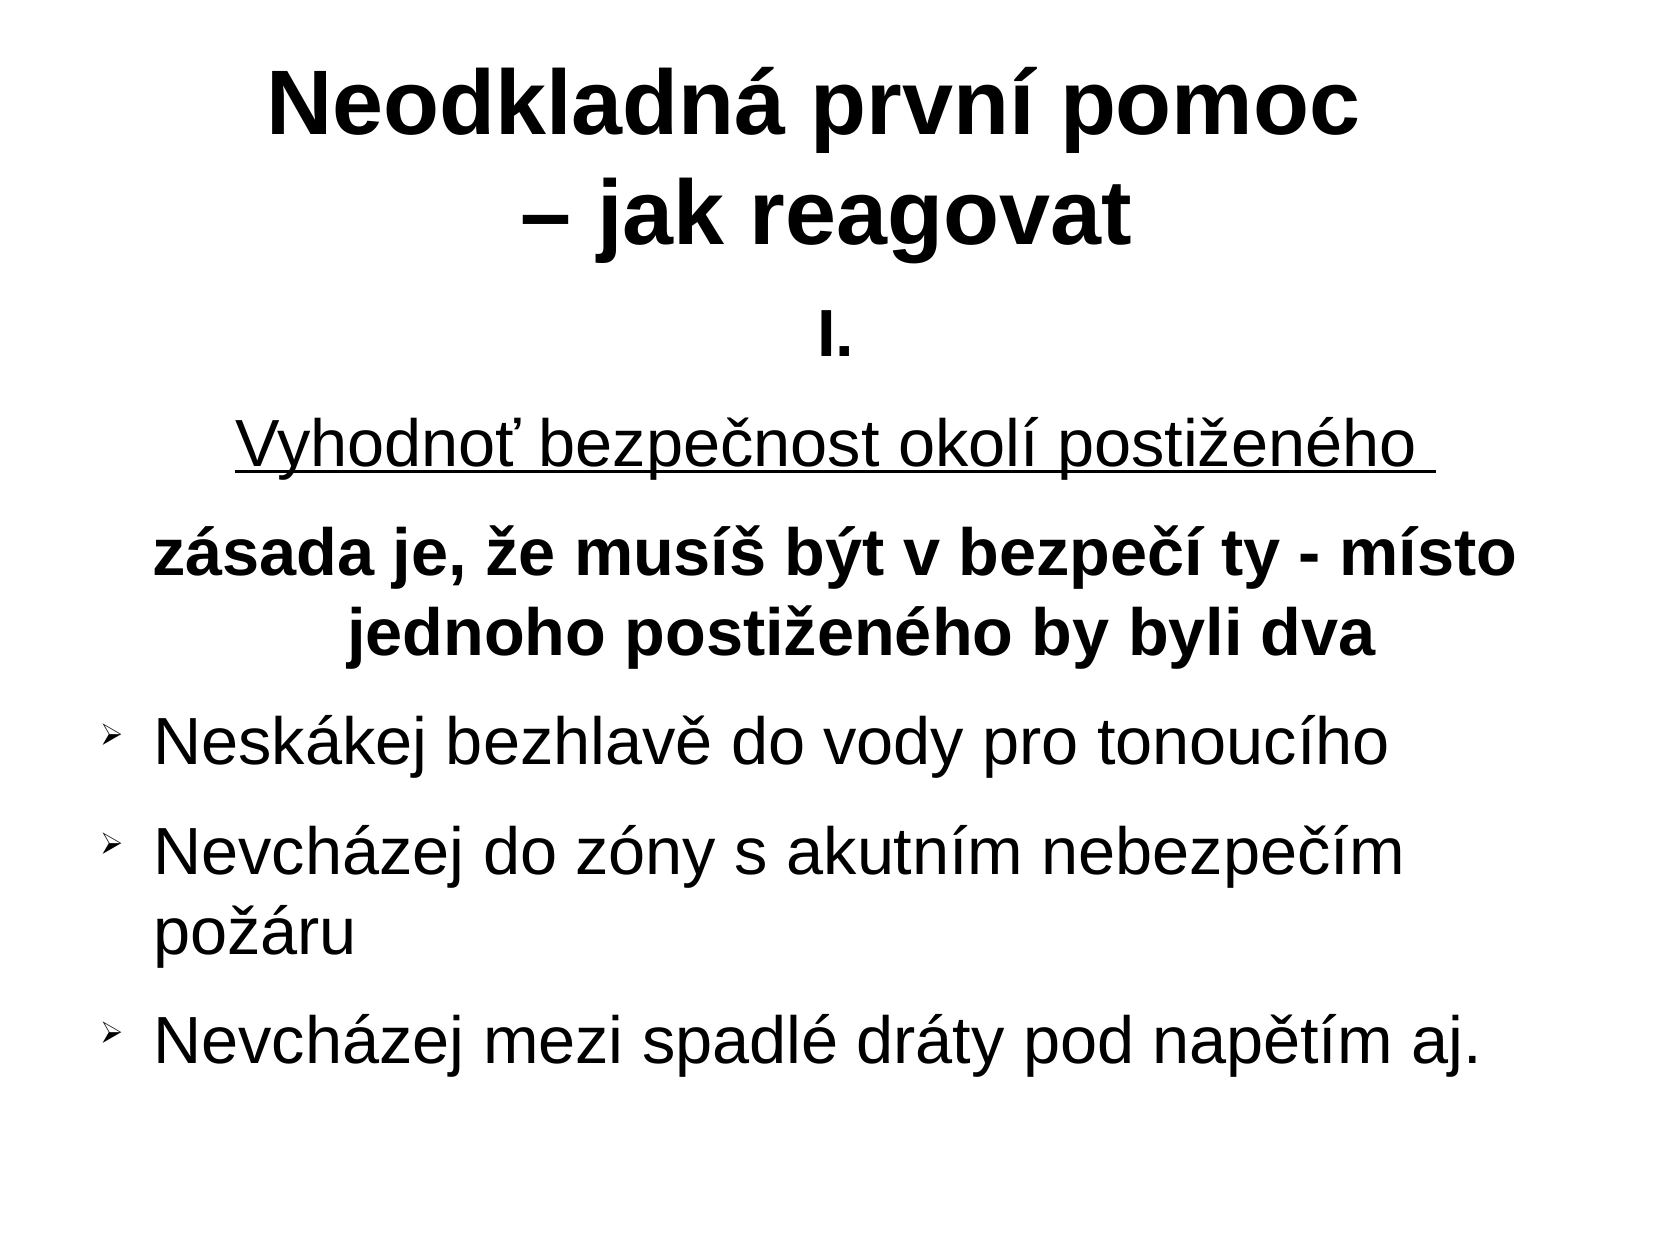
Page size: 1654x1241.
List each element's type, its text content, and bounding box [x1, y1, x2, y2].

list I. Vyhodnoť bezpečnost okolí postiženého zásada je, že musíš být v bezpečí ty - místo jednoho postiženého by byli dva Neskákej bezhlavě do vody pro tonoucího Nevcházej do zóny s akutním nebezpečím požáru Nevcházej mezi spadlé dráty pod napětím aj. [82, 289, 1572, 1109]
title Neodkladná první pomoc – jak reagovat [82, 49, 1572, 257]
